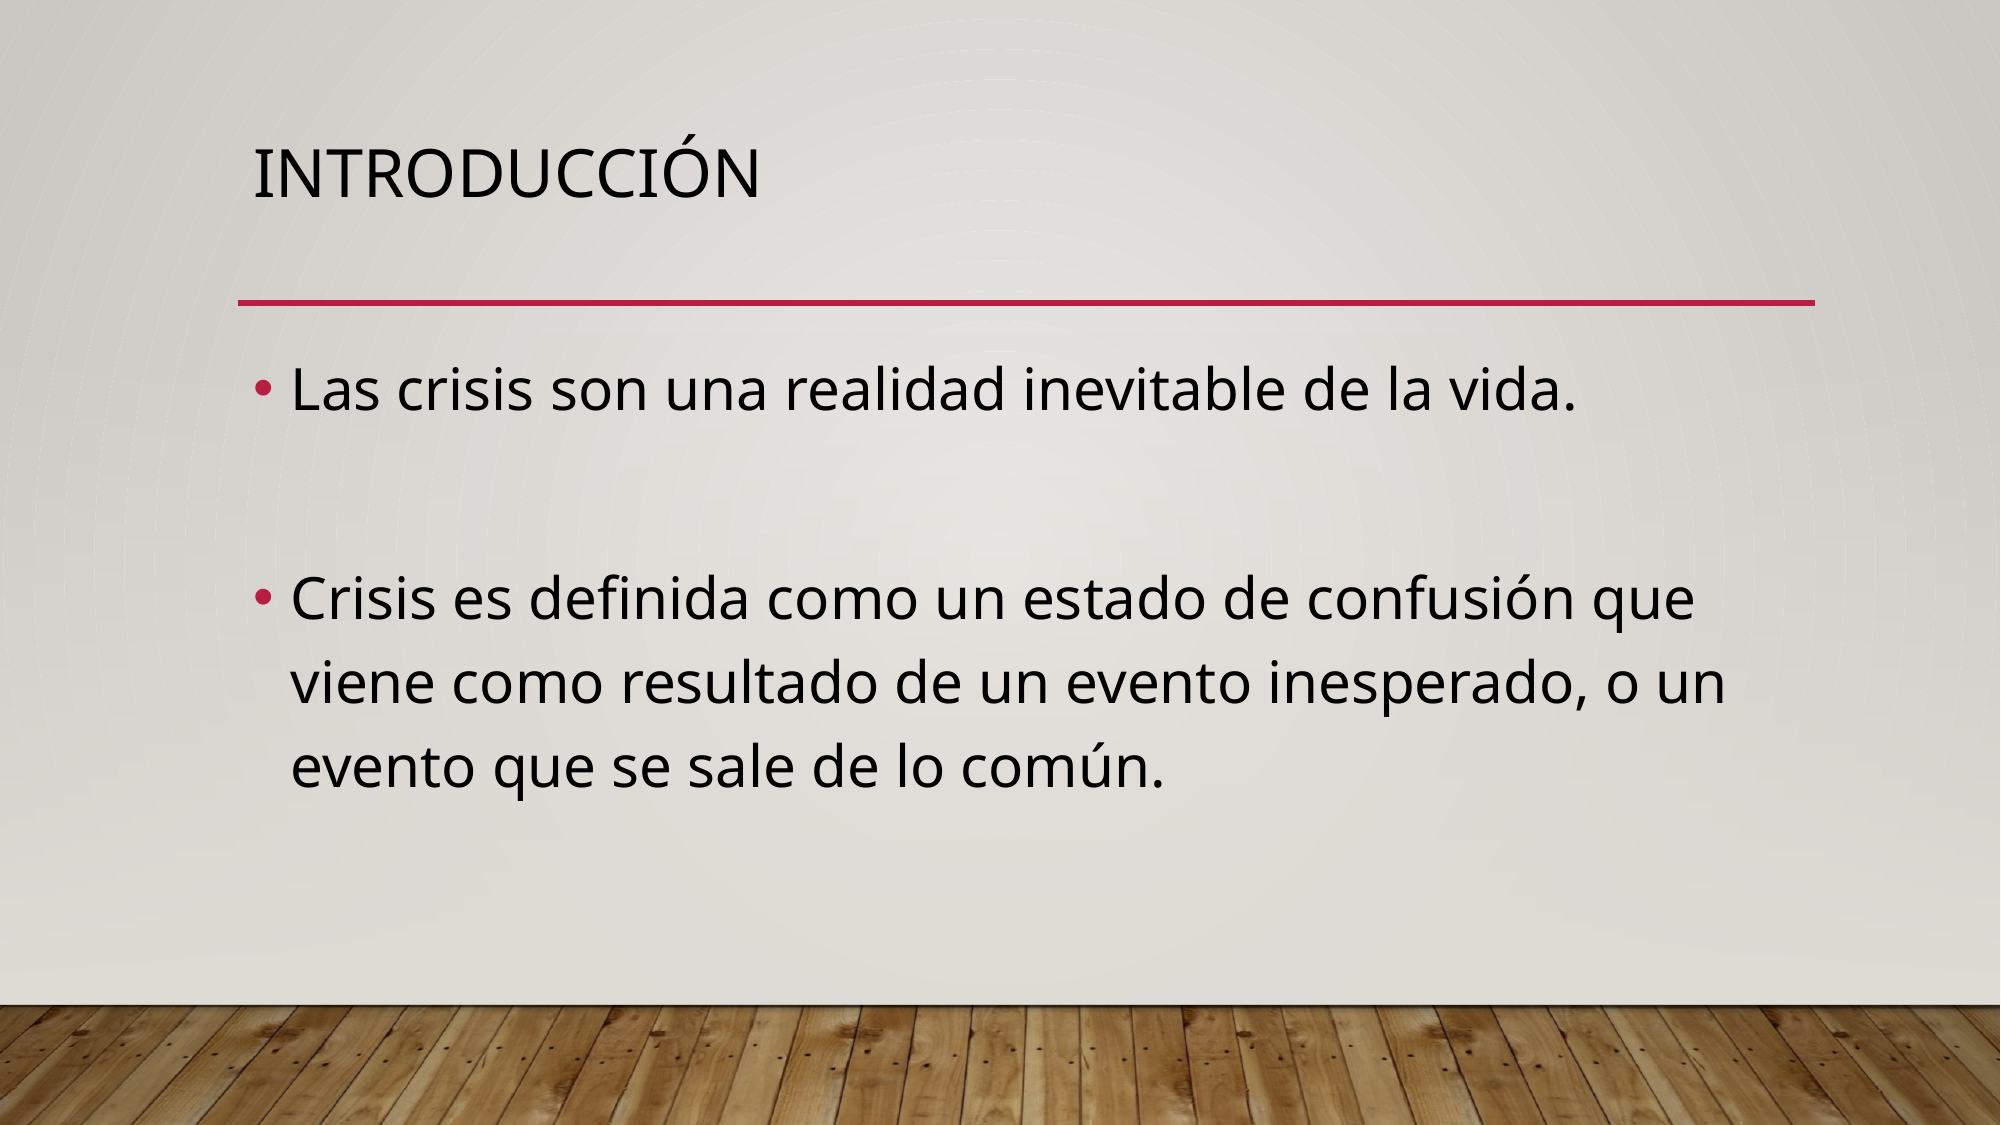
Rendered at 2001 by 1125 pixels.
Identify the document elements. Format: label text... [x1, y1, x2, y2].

title introducción [238, 131, 1814, 305]
picture [0, 1005, 2000, 1125]
list Las crisis son una realidad inevitable de la vida. Crisis es definida como un estado de confusión que viene como resultado de un evento inesperado, o un evento que se sale de lo común. [238, 330, 1814, 897]
